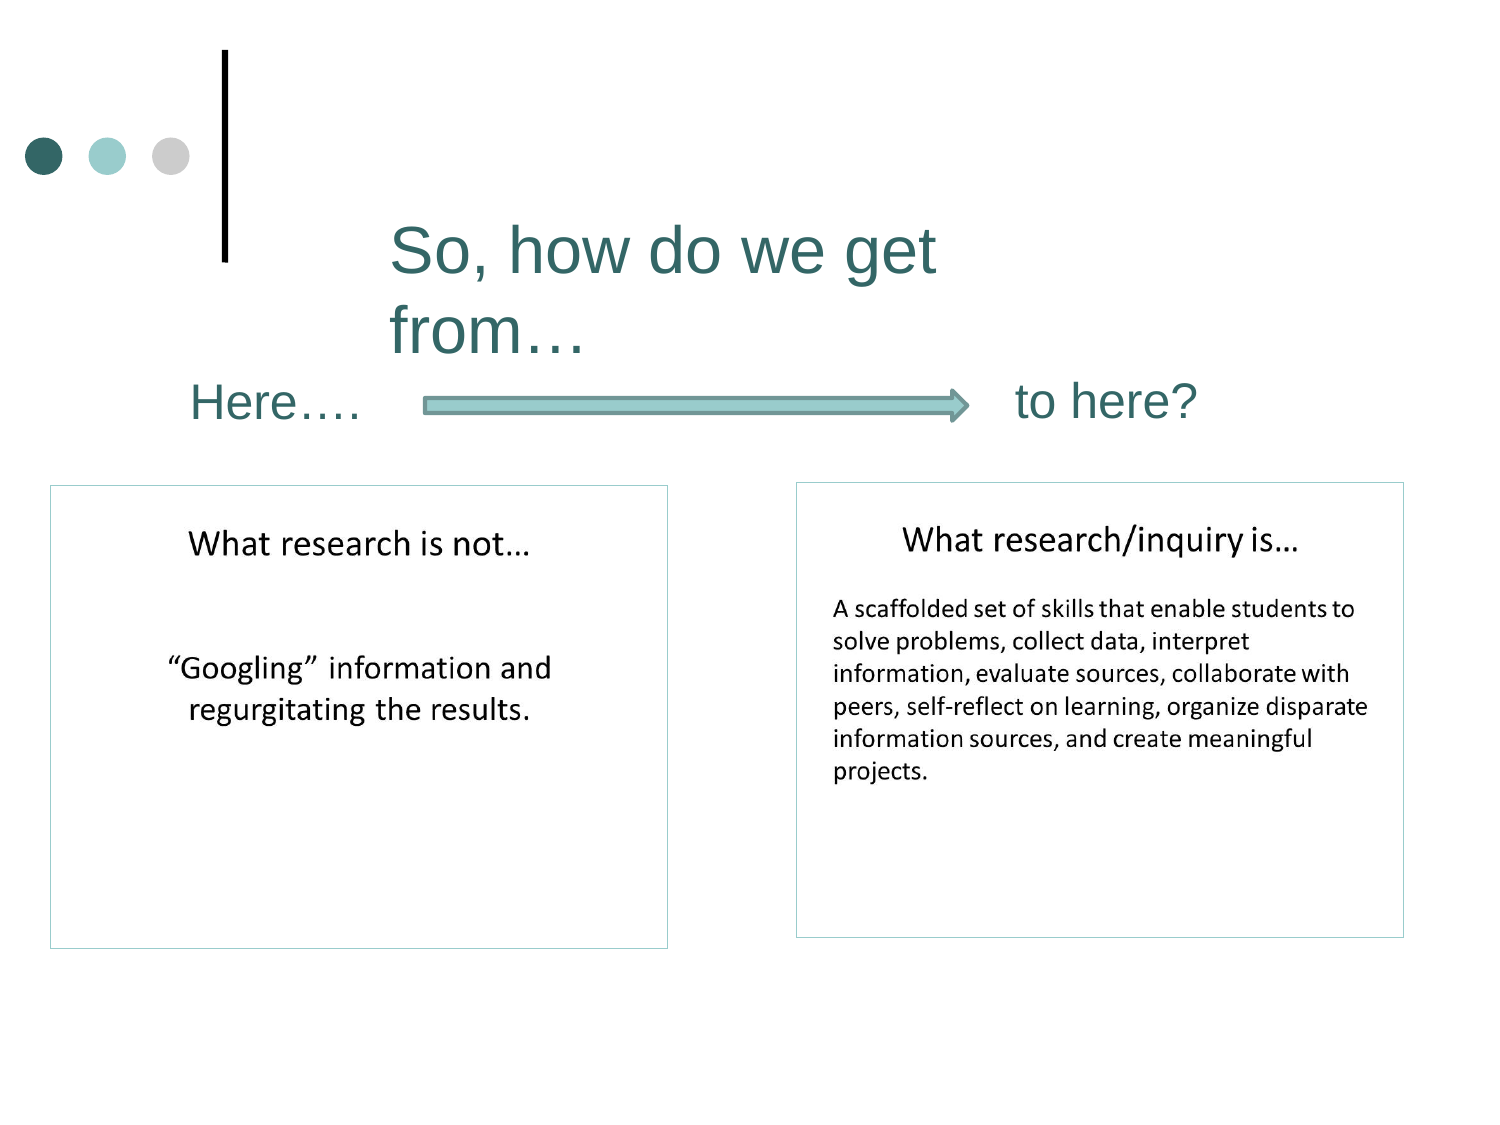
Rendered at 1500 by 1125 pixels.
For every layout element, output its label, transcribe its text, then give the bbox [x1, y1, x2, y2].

text_box to here? [999, 360, 1275, 436]
text_box [422, 388, 970, 423]
text_box So, how do we get from… [375, 199, 1100, 375]
picture [796, 482, 1404, 938]
text_box Here…. [174, 361, 488, 437]
picture [50, 485, 668, 949]
